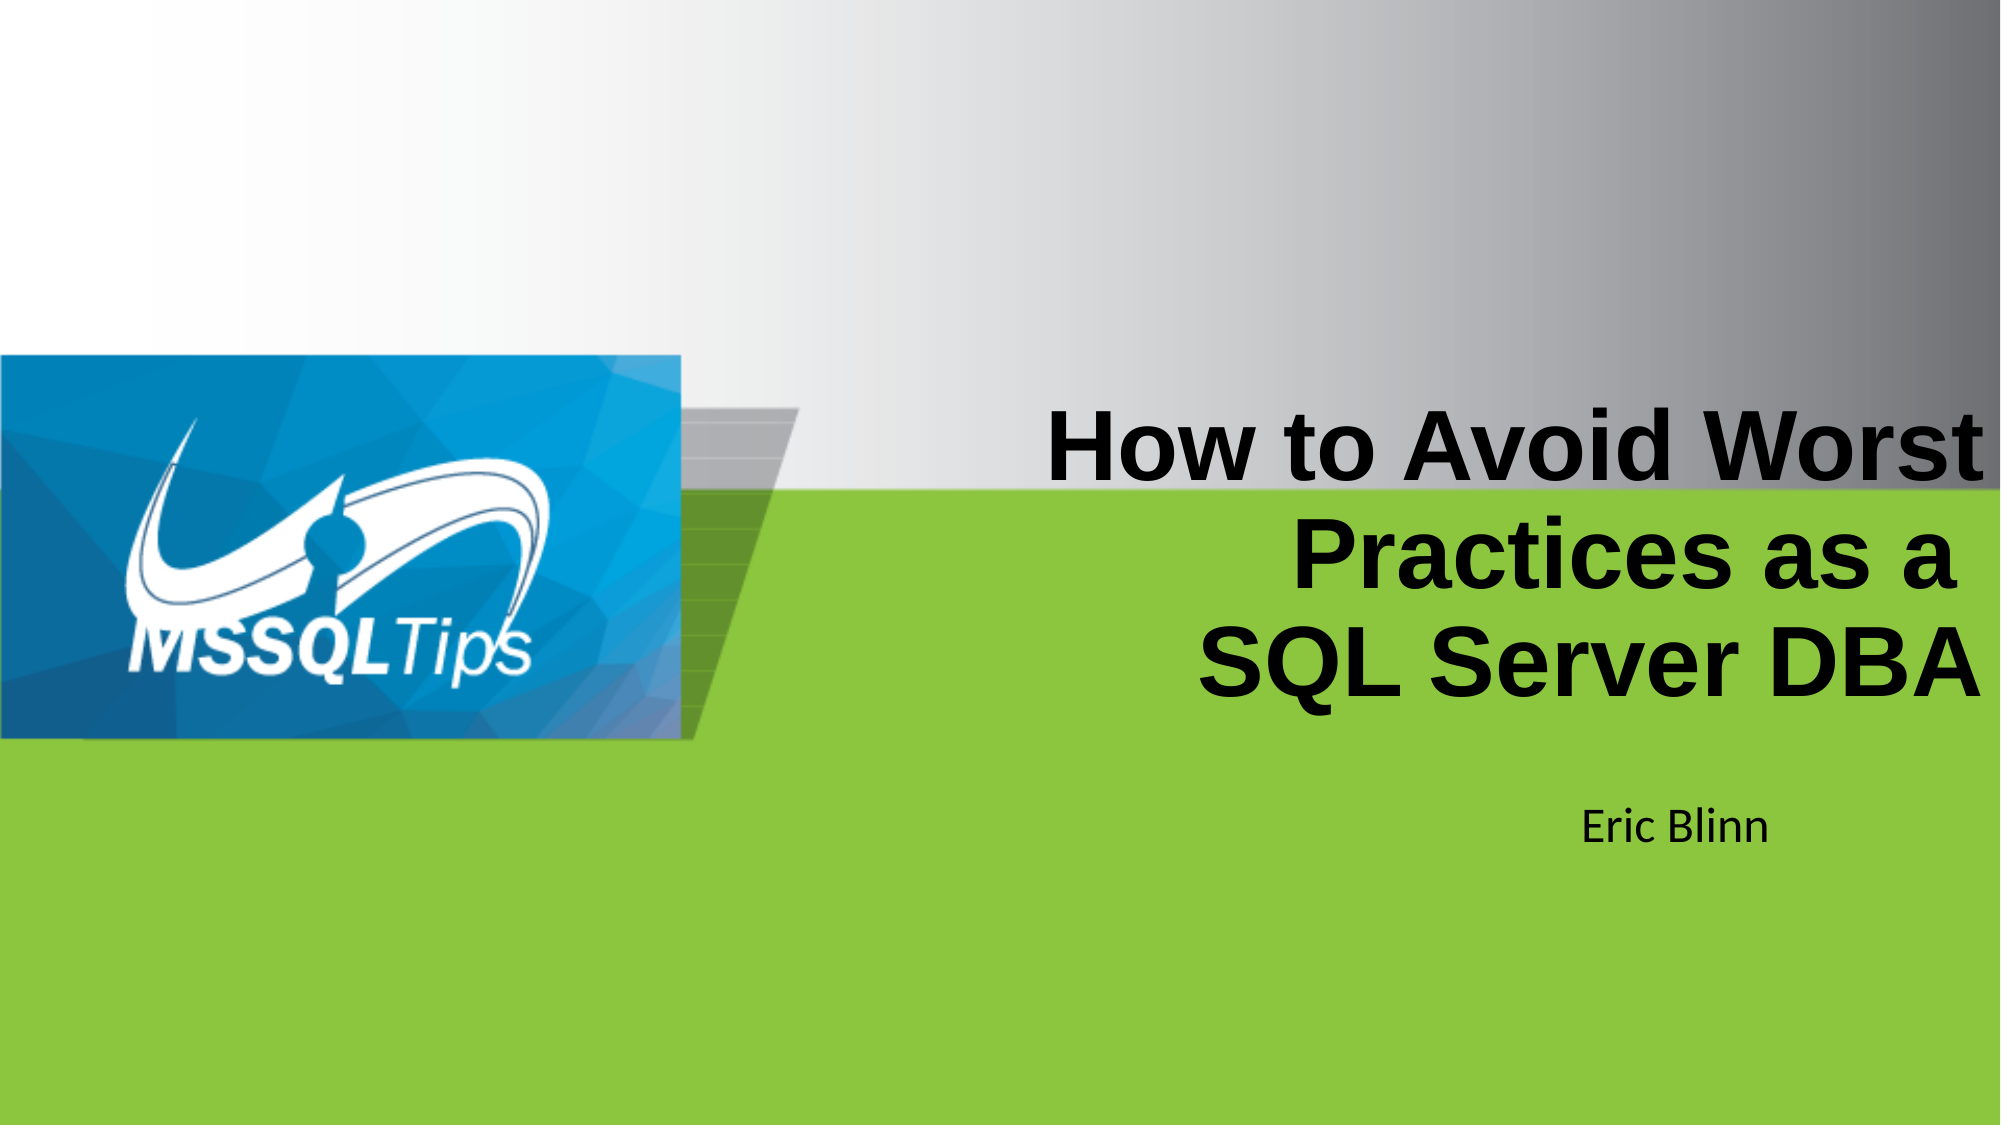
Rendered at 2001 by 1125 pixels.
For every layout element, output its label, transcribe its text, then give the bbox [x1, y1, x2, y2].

title How to Avoid Worst Practices as a SQL Server DBA [632, 322, 2000, 726]
subtitle Eric Blinn [771, 791, 1785, 1064]
picture [0, 0, 2001, 1125]
